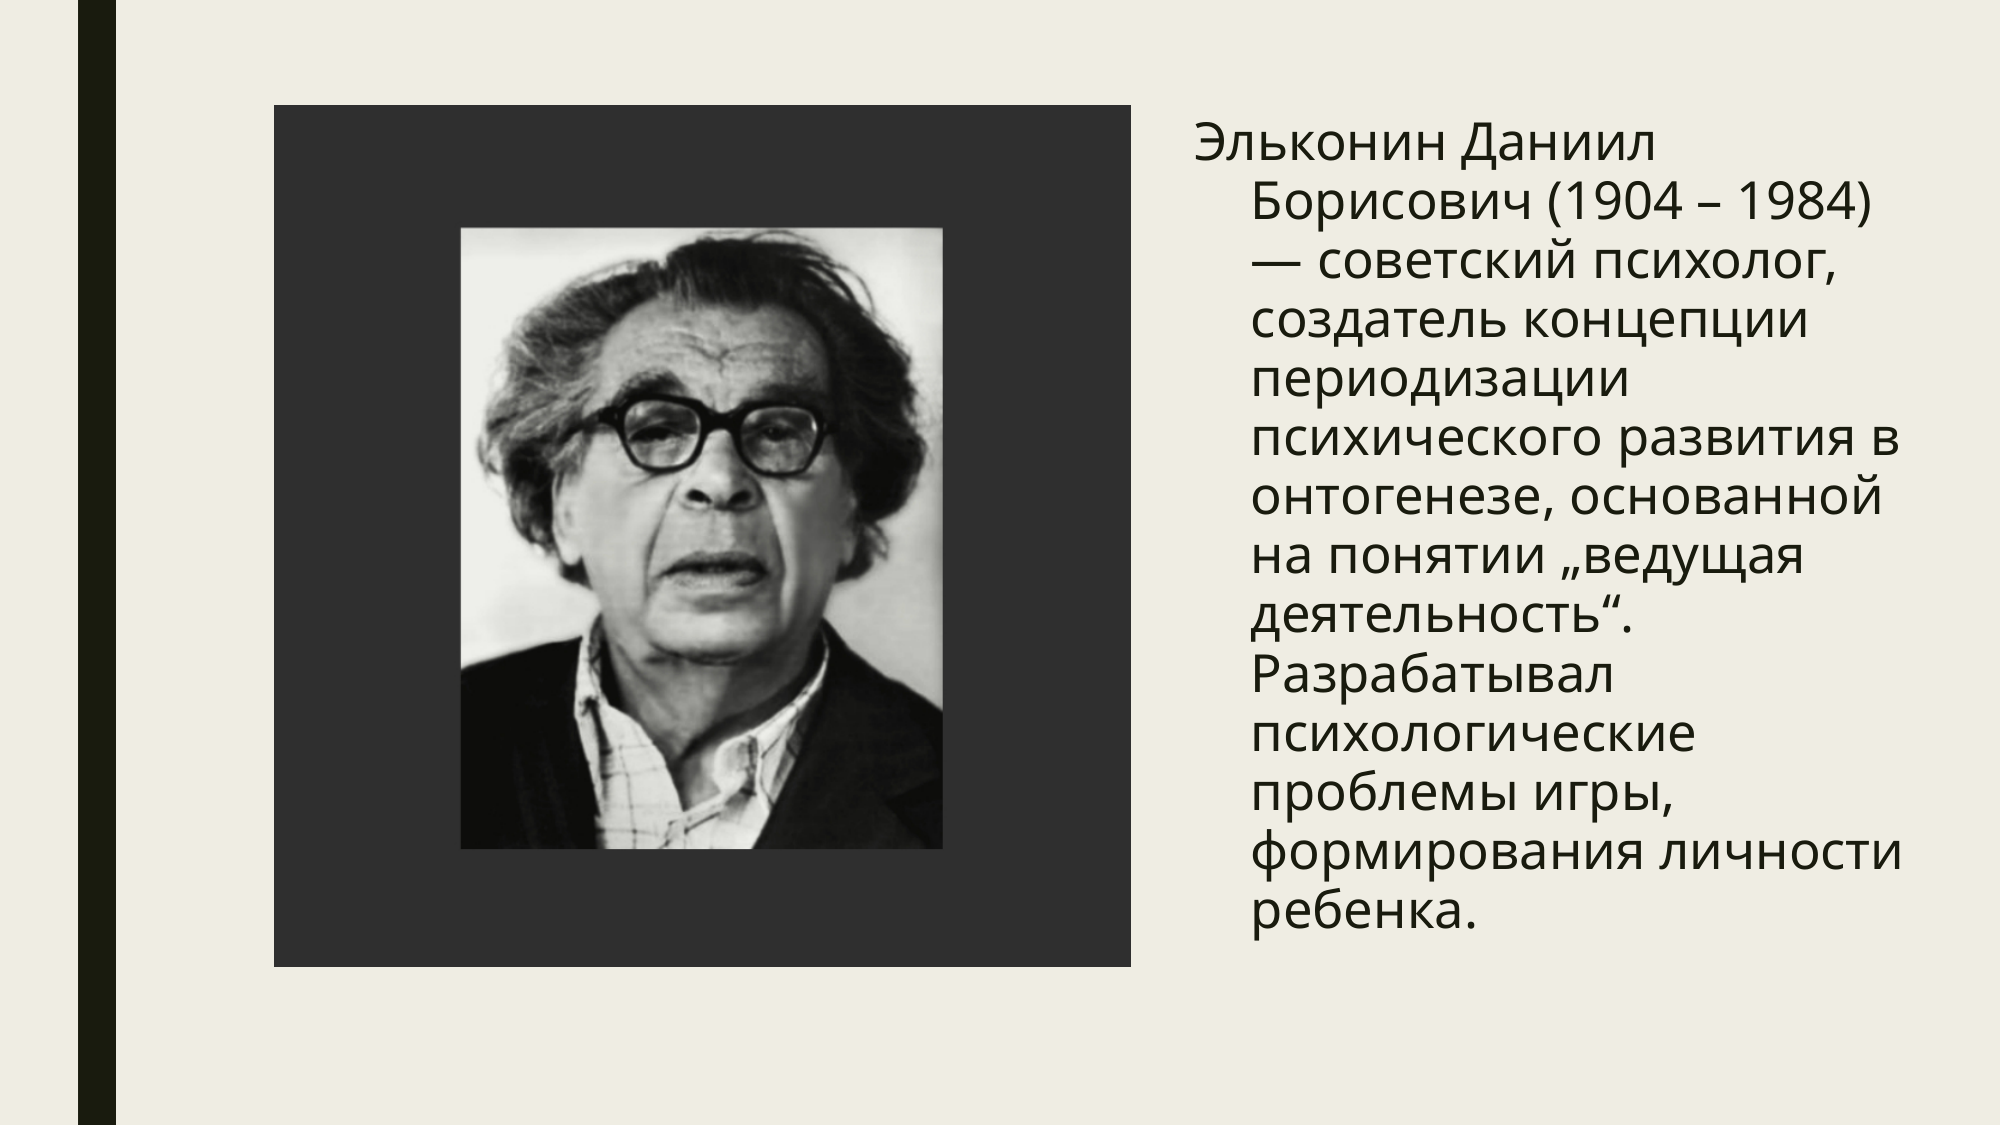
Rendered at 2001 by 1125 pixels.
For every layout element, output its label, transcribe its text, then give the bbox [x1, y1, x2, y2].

text_box [76, 0, 119, 1125]
picture [274, 105, 1131, 967]
text_box Эльконин Даниил Борисович (1904 – 1984) — советский психолог, создатель концепции периодизации психического развития в онтогенезе, основанной на понятии „ведущая деятельность“. Разрабатывал психологические проблемы игры, формирования личности ребенка. [1179, 105, 1922, 963]
